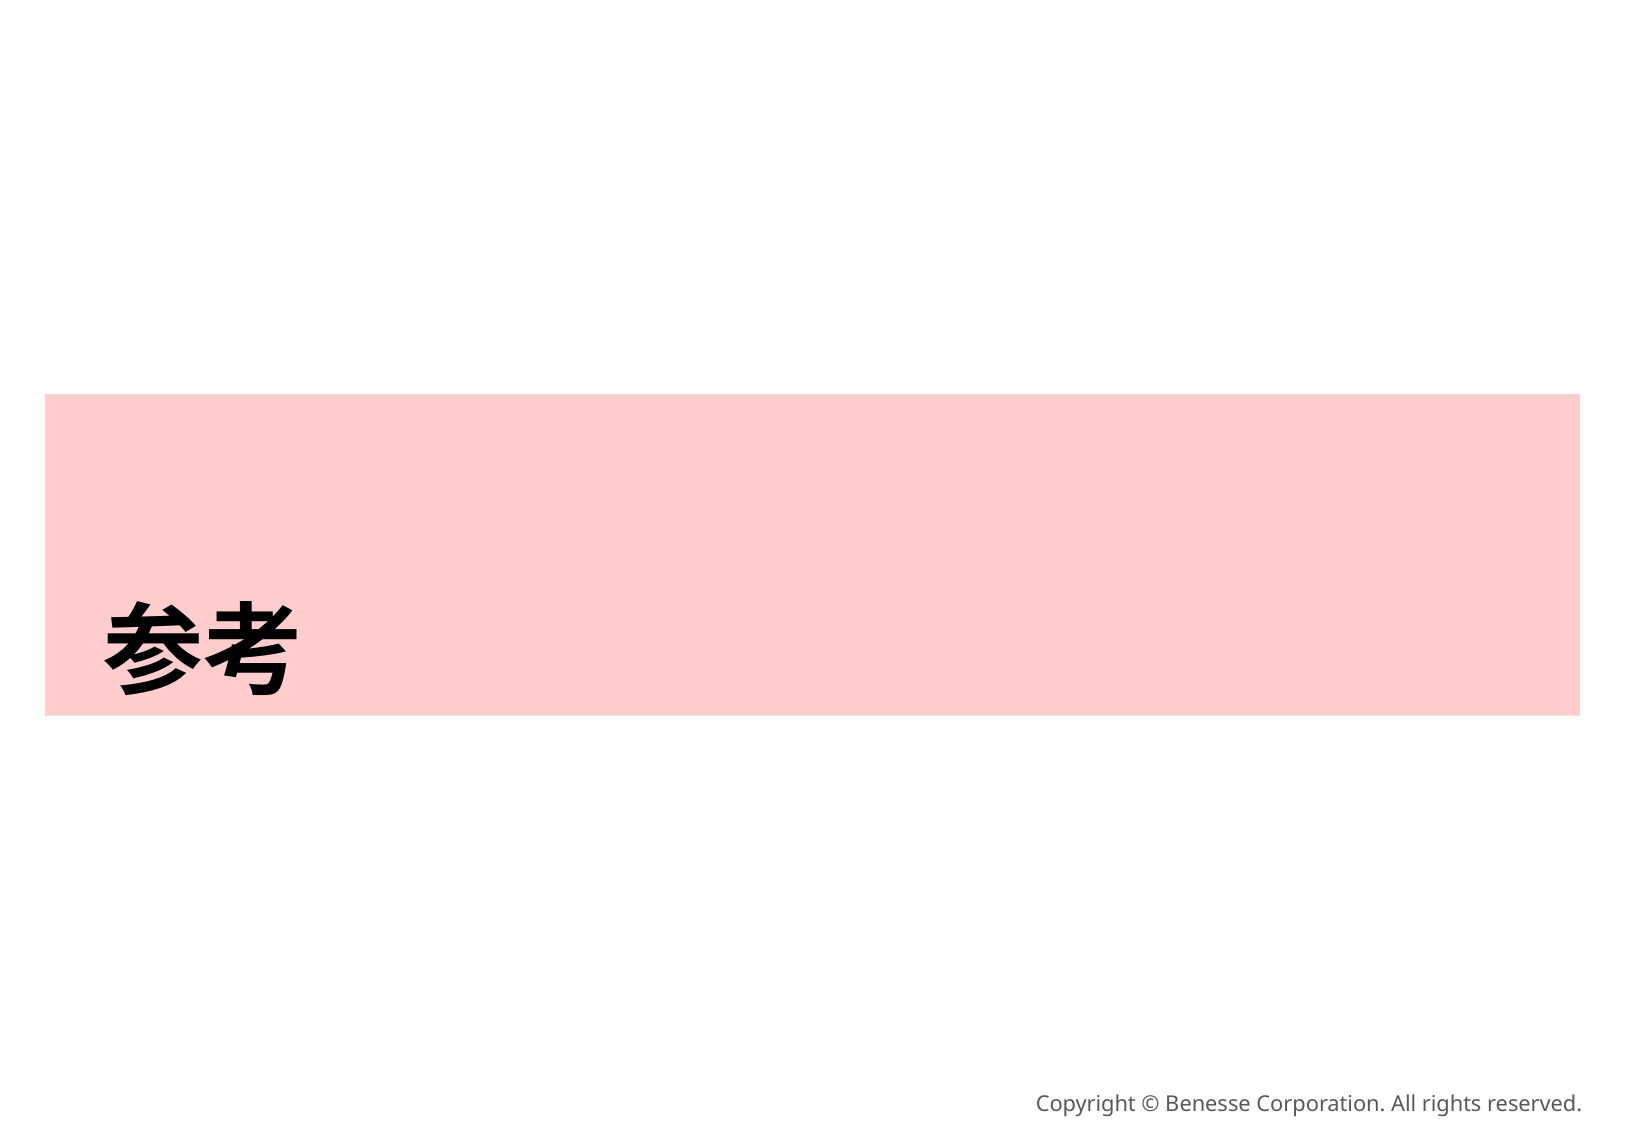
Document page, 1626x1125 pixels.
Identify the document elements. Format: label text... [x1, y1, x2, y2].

title 参考 [44, 394, 1581, 716]
